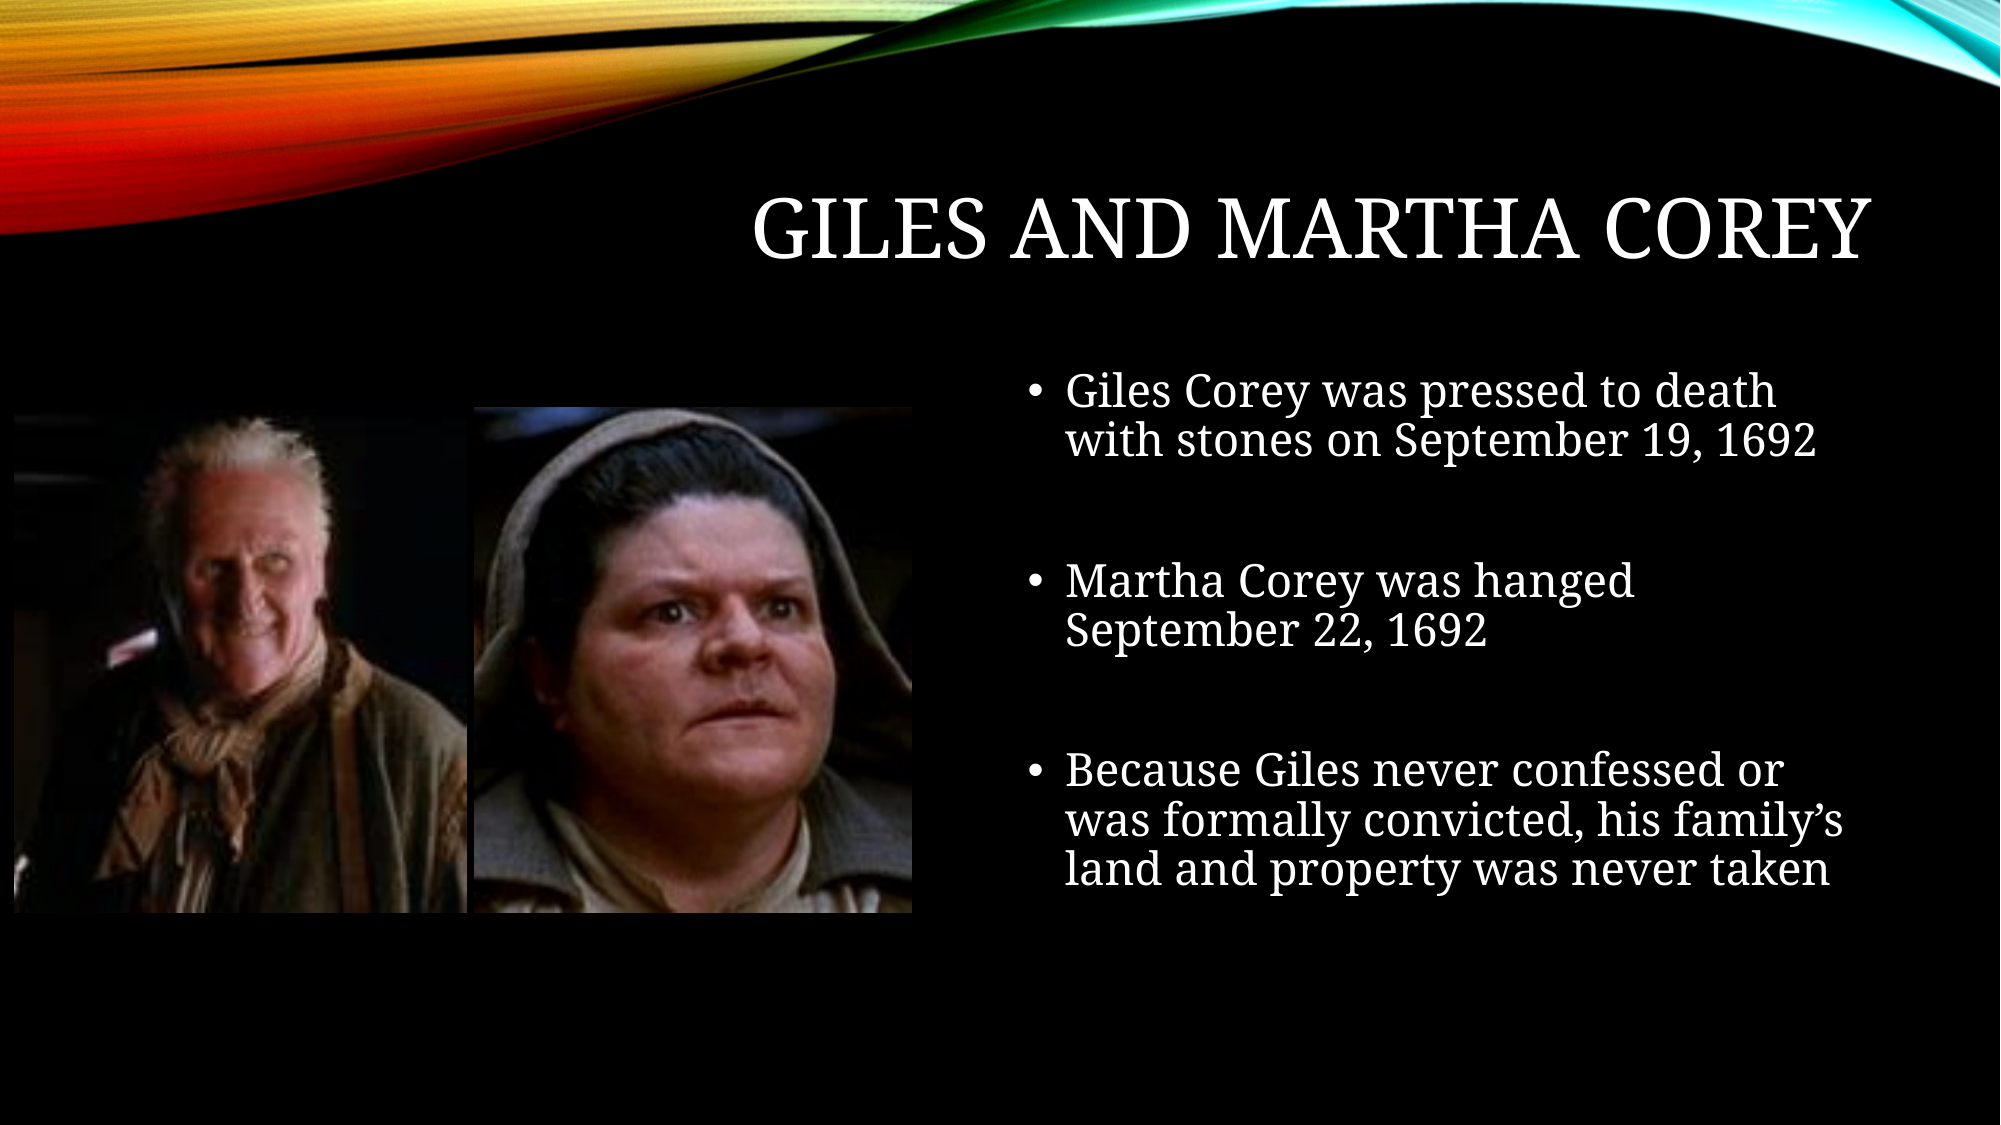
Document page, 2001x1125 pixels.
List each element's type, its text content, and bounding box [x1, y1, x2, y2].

title Giles and Martha Corey [474, 125, 1888, 338]
picture [0, 0, 2000, 237]
picture [13, 409, 467, 913]
list Giles Corey was pressed to death with stones on September 19, 1692 Martha Corey was hanged September 22, 1692 Because Giles never confessed or was formally convicted, his family’s land and property was never taken [1012, 360, 1888, 1021]
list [474, 407, 912, 913]
